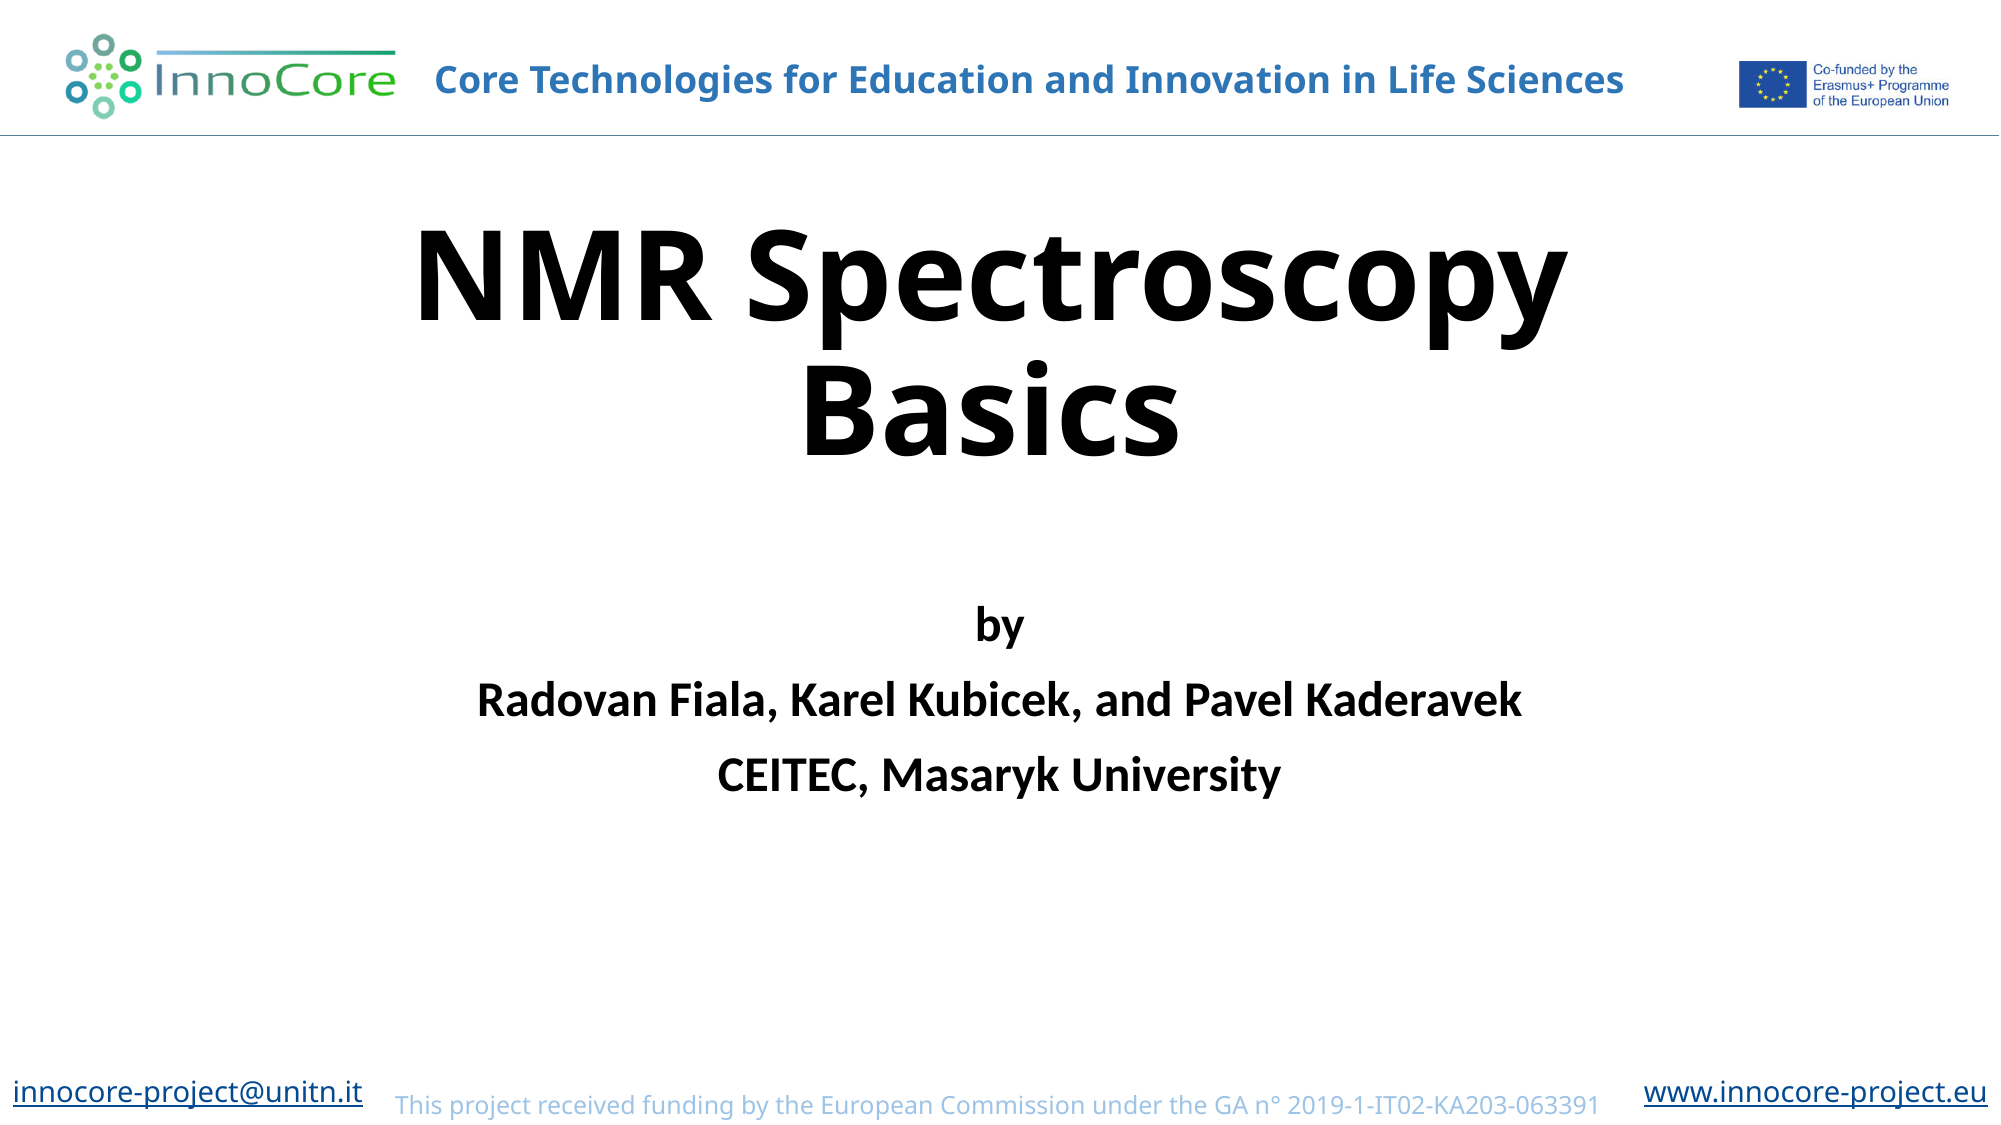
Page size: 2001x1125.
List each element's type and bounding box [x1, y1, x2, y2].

text_box [0, 30, 1999, 1125]
